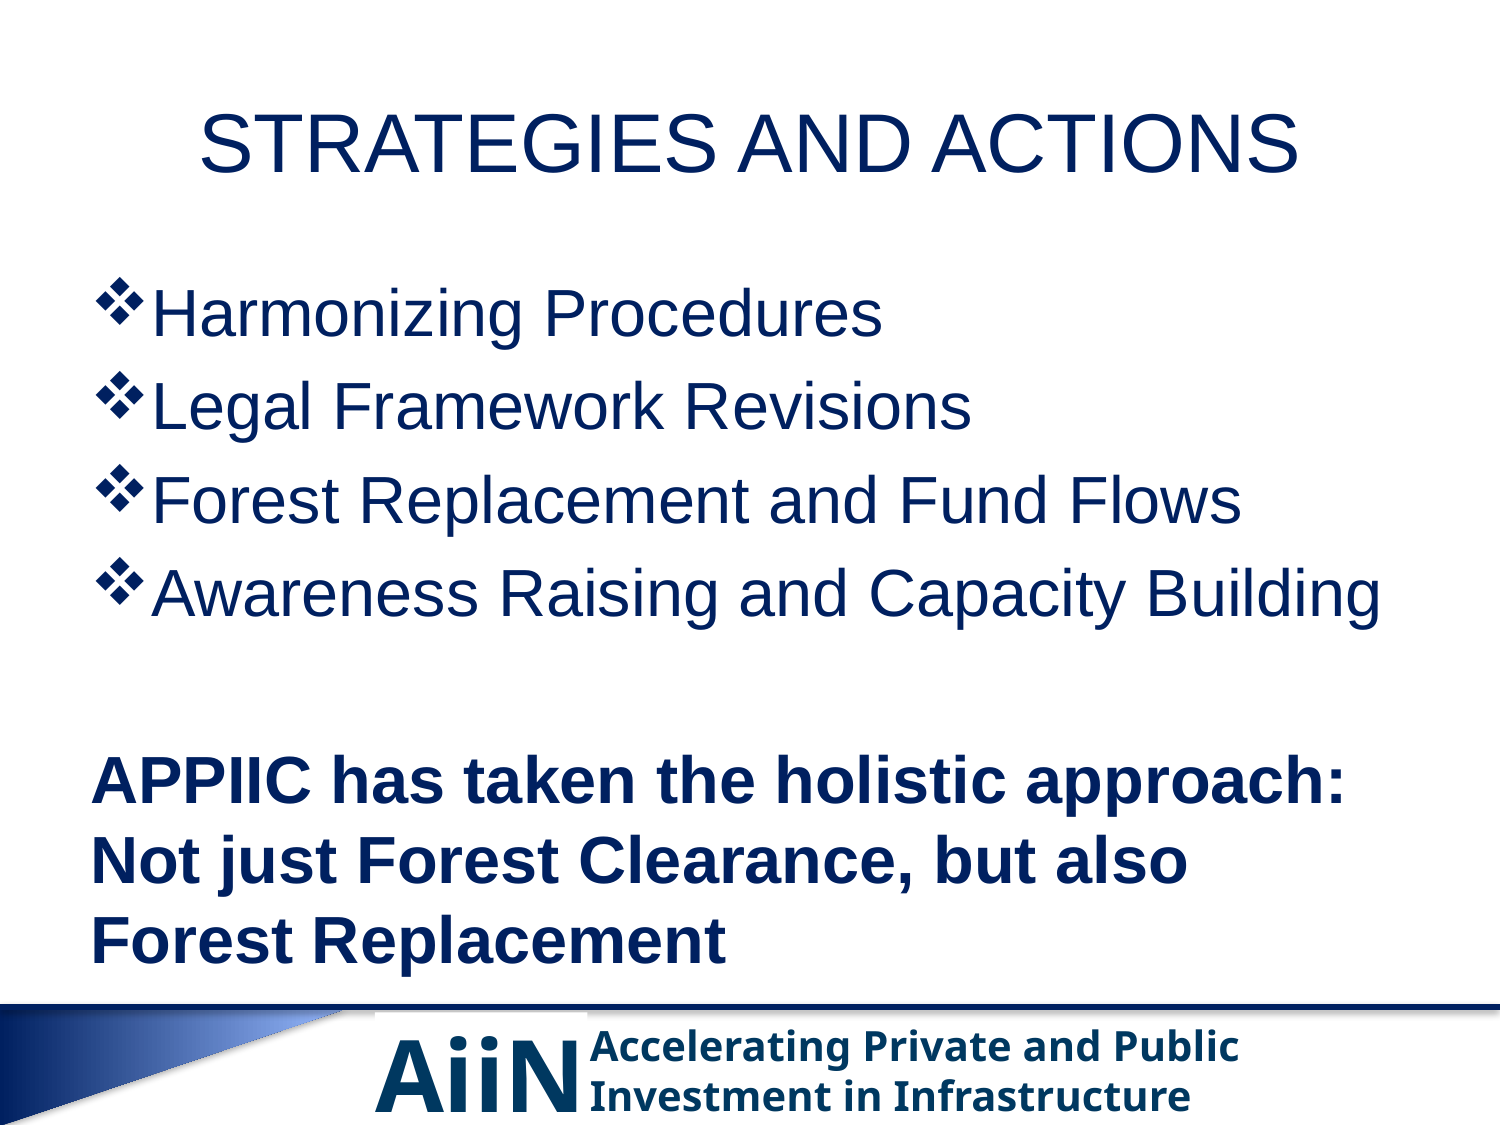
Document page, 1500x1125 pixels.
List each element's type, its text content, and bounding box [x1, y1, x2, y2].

list Harmonizing Procedures Legal Framework Revisions Forest Replacement and Fund Flows Awareness Raising and Capacity Building APPIIC has taken the holistic approach: Not just Forest Clearance, but also Forest Replacement [75, 262, 1425, 1005]
title STRATEGIES AND ACTIONS [75, 45, 1425, 233]
